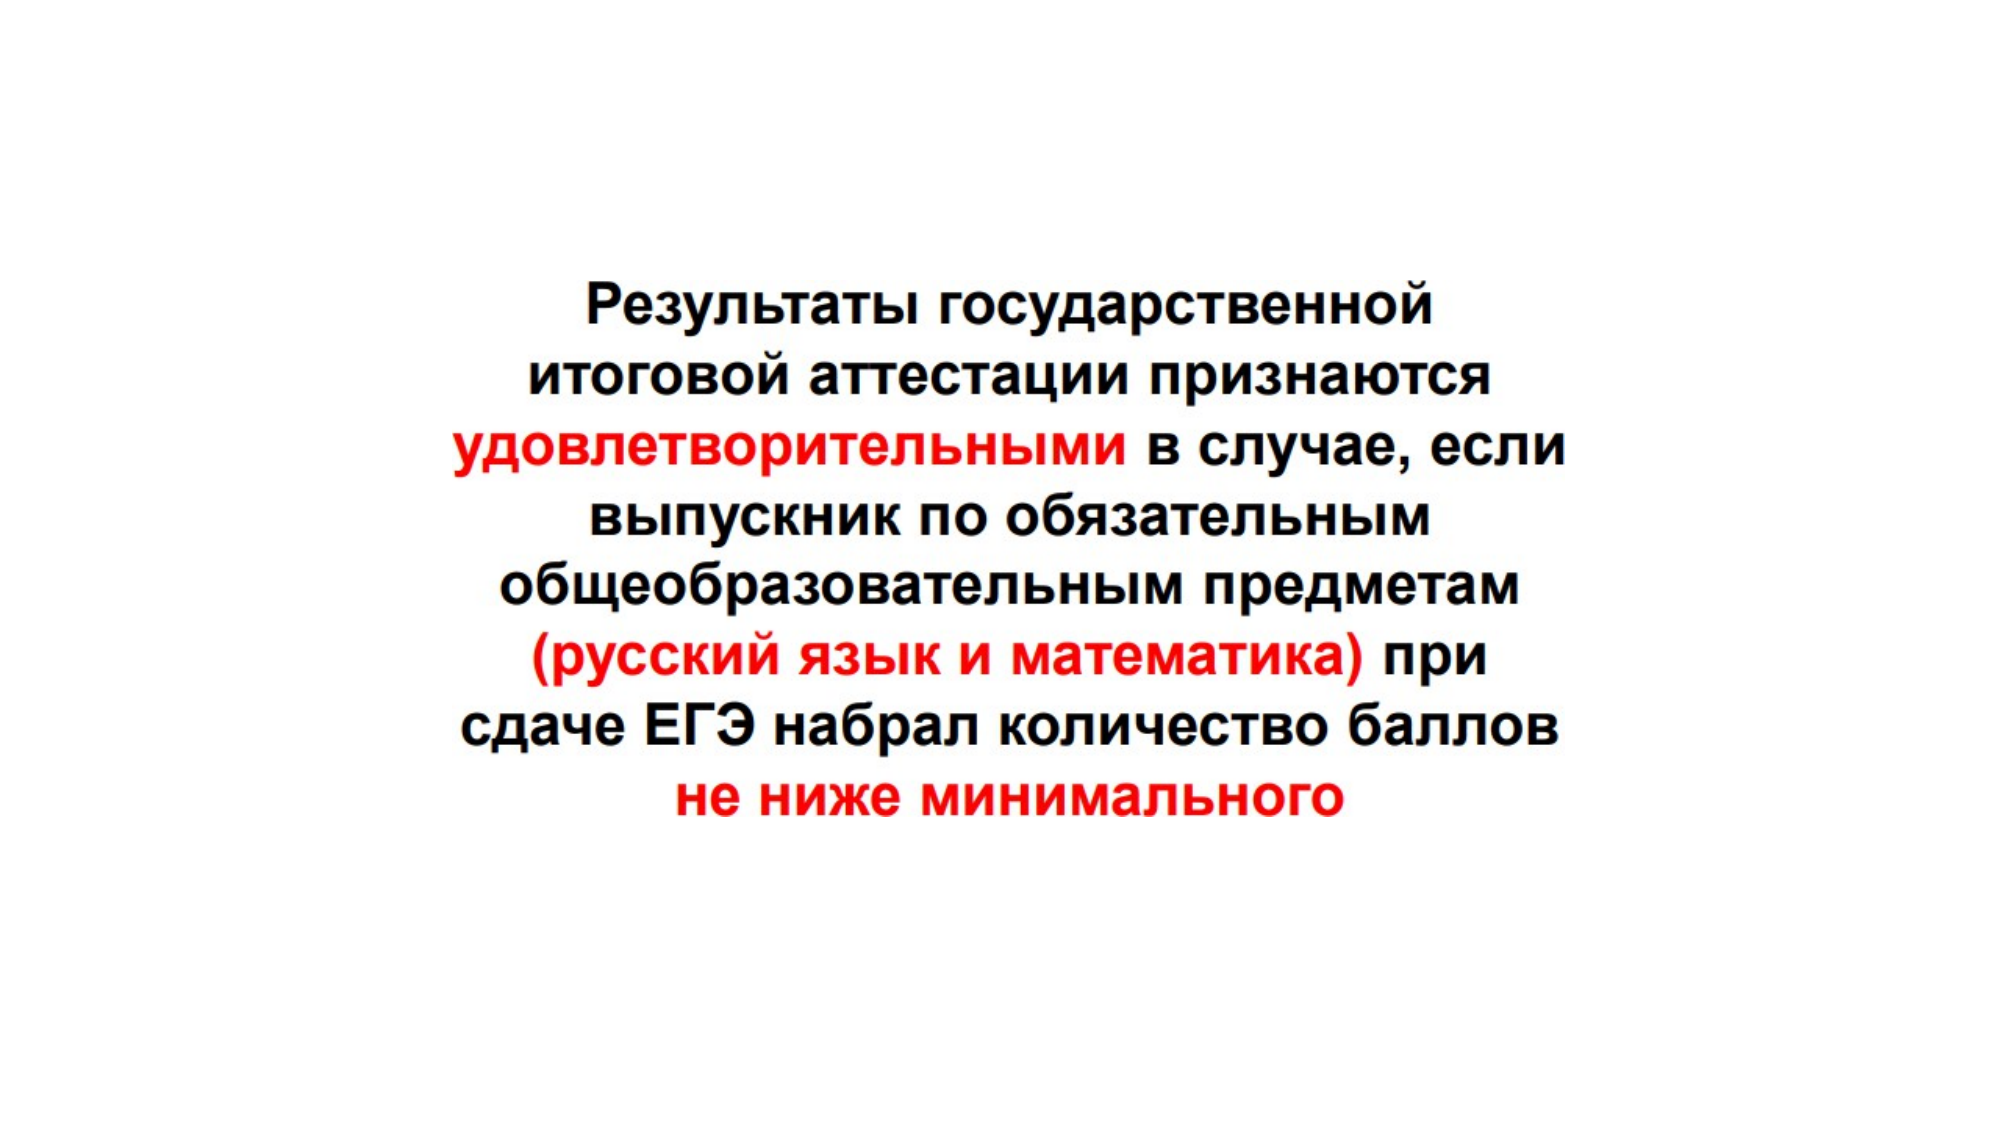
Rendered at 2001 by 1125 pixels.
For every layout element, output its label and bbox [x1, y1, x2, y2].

picture [452, 280, 1565, 817]
